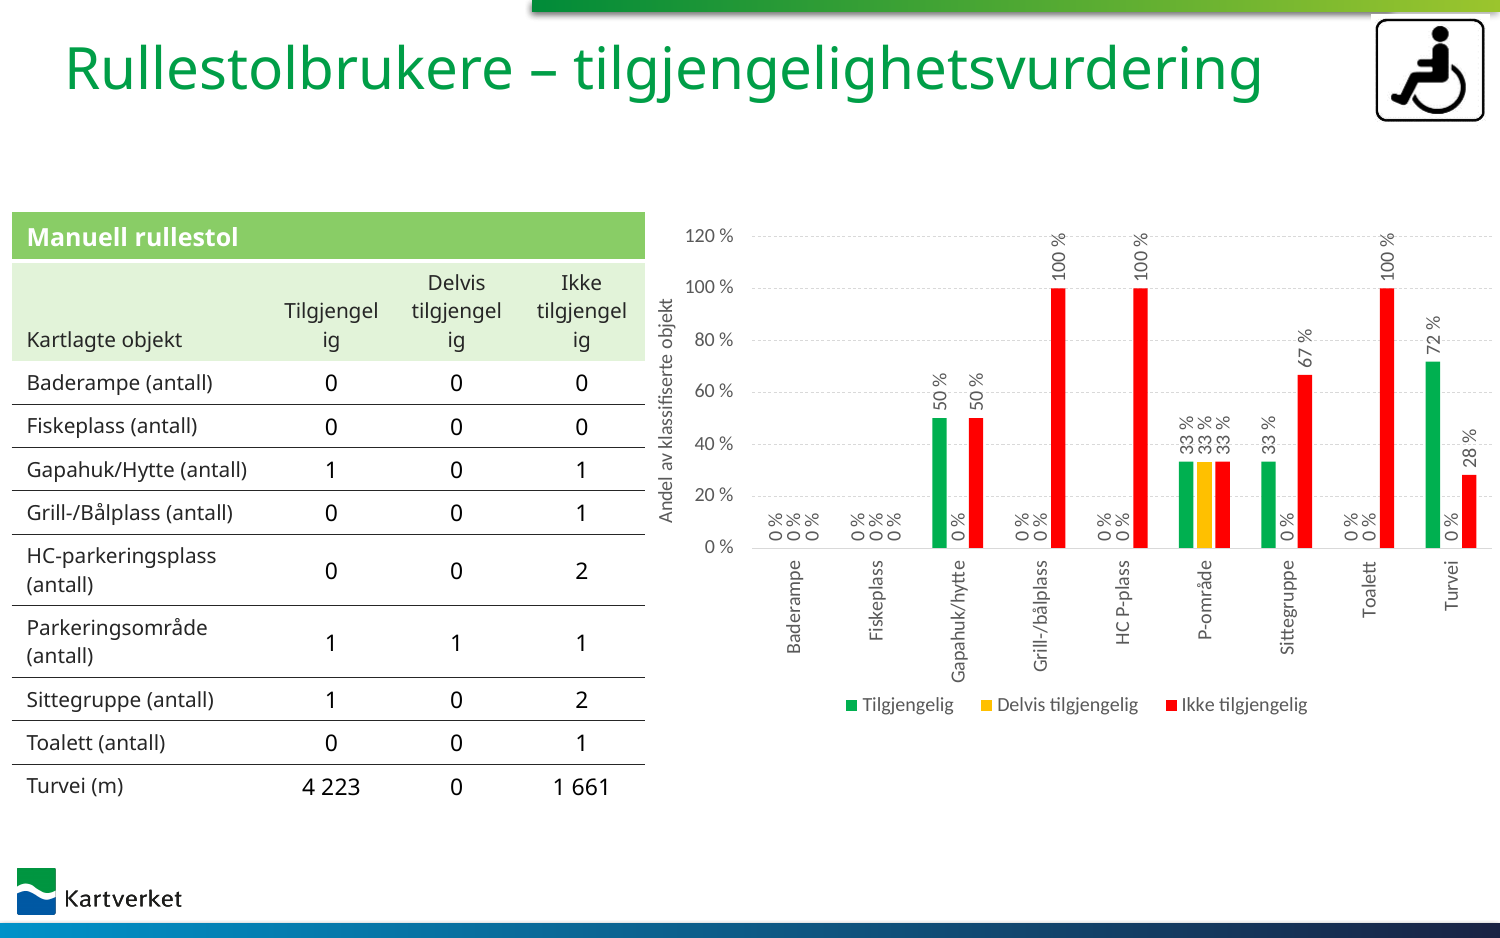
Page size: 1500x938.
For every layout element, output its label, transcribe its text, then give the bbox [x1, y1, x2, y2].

table_cell 0 [394, 765, 519, 807]
table_cell Ikke tilgjengelig [519, 263, 638, 361]
table_cell Parkeringsområde (antall) [12, 606, 269, 677]
table_cell 0 [394, 535, 519, 605]
table_cell Fiskeplass (antall) [12, 405, 269, 447]
table_cell 1 [519, 721, 645, 764]
table_cell 1 [269, 678, 394, 720]
table_cell 1 [519, 448, 638, 490]
picture [1371, 13, 1491, 127]
table_cell 0 [394, 405, 519, 447]
text_box Rullestolbrukere – tilgjengelighetsvurdering [49, 12, 1372, 109]
table_cell 0 [394, 448, 519, 490]
picture [643, 218, 1500, 728]
table_cell 0 [394, 721, 519, 764]
table_cell 4 223 [269, 765, 394, 807]
table_cell 2 [519, 678, 638, 720]
table_cell Grill-/Bålplass (antall) [12, 491, 269, 534]
table_cell 0 [394, 491, 519, 534]
table_cell Baderampe (antall) [12, 361, 269, 404]
table_cell 1 [519, 491, 638, 534]
table_cell 1 661 [519, 765, 645, 807]
table_cell 0 [519, 361, 638, 404]
table_cell 2 [519, 535, 638, 605]
table_header Manuell rullestol [12, 212, 645, 259]
table_cell Delvis tilgjengelig [394, 263, 519, 361]
table_cell Sittegruppe (antall) [12, 678, 269, 720]
table_cell Gapahuk/Hytte (antall) [12, 448, 269, 490]
table_cell 0 [269, 361, 394, 404]
table_cell 0 [519, 405, 638, 447]
table_cell 1 [269, 606, 394, 677]
table_cell 1 [519, 606, 638, 677]
table_cell Kartlagte objekt [12, 263, 269, 361]
table_cell Tilgjengelig [269, 263, 394, 361]
table_cell 0 [269, 721, 394, 764]
table_cell Toalett (antall) [12, 721, 269, 764]
table_cell 0 [269, 535, 394, 605]
table_cell 0 [394, 361, 519, 404]
table_cell 0 [394, 678, 519, 720]
table_cell HC-parkeringsplass (antall) [12, 535, 269, 605]
table_cell 0 [269, 491, 394, 534]
table_cell 1 [394, 606, 519, 677]
table_cell 0 [269, 405, 394, 447]
table_cell 1 [269, 448, 394, 490]
table_cell Turvei (m) [12, 765, 269, 807]
